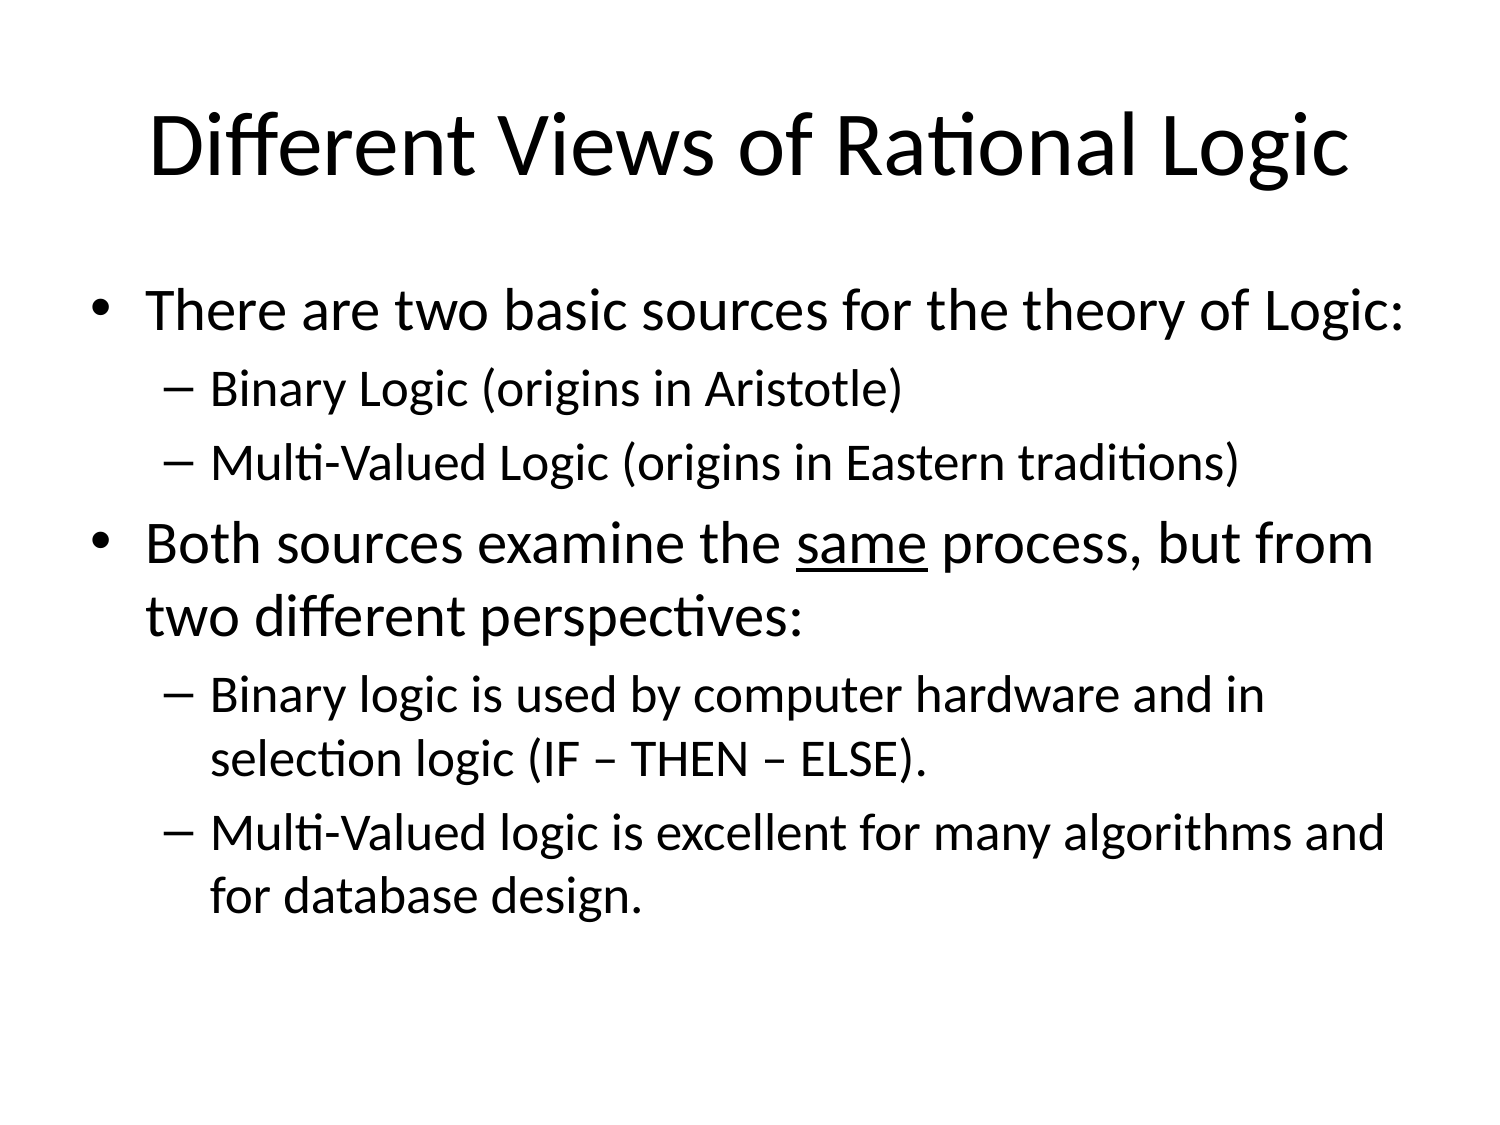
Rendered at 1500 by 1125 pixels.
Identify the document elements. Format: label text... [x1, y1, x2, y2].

title Different Views of Rational Logic [75, 45, 1425, 233]
list There are two basic sources for the theory of Logic: Binary Logic (origins in Aristotle) Multi-Valued Logic (origins in Eastern traditions) Both sources examine the same process, but from two different perspectives: Binary logic is used by computer hardware and in selection logic (IF – THEN – ELSE). Multi-Valued logic is excellent for many algorithms and for database design. [75, 262, 1425, 1005]
